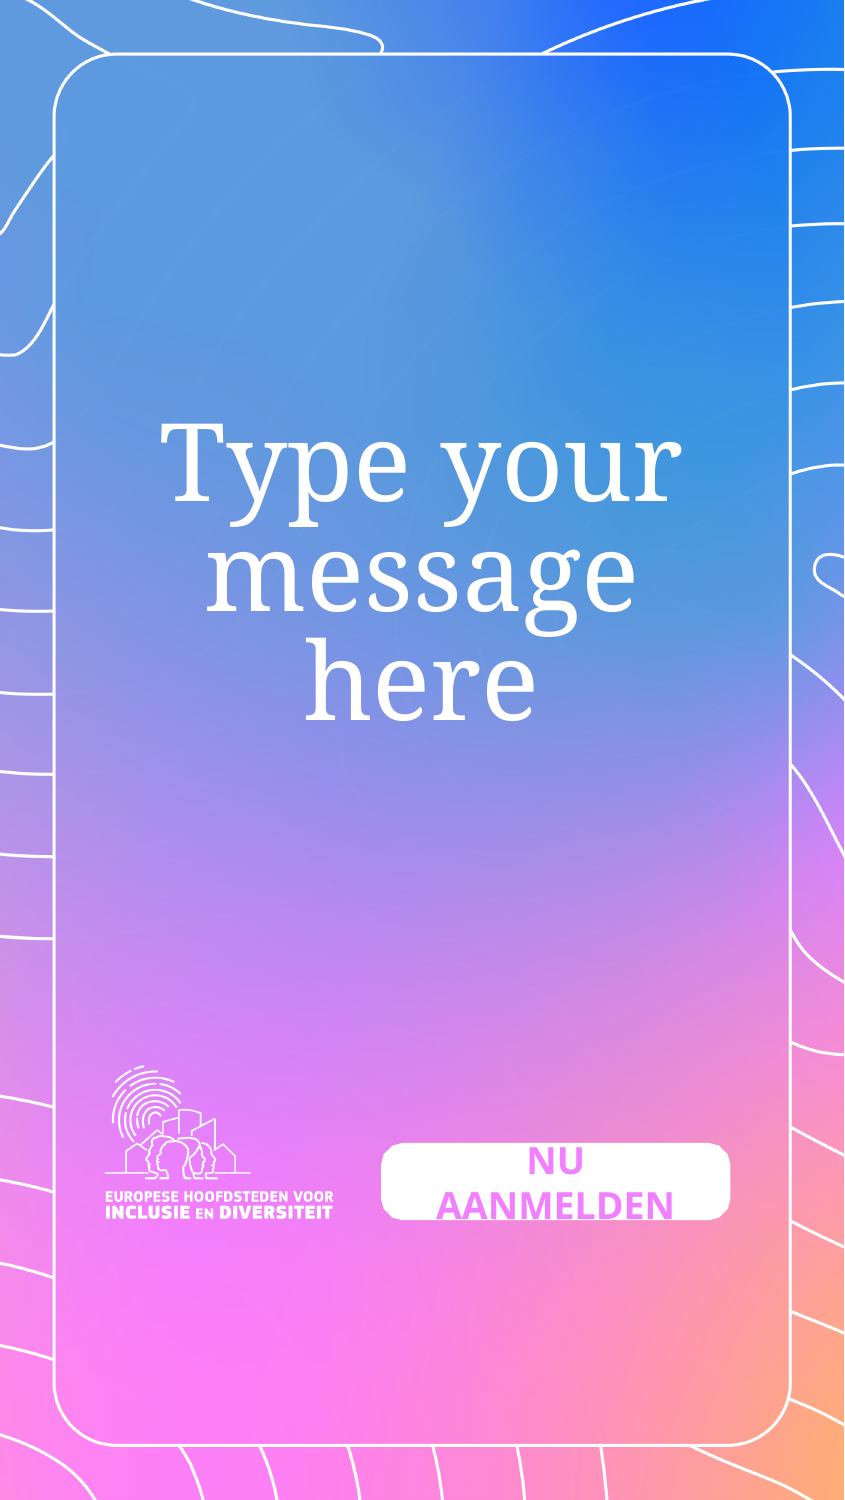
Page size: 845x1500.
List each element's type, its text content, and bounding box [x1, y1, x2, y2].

picture [0, 0, 844, 1500]
text_box NU AANMELDEN [395, 1156, 717, 1207]
title Type your message here [63, 163, 781, 993]
